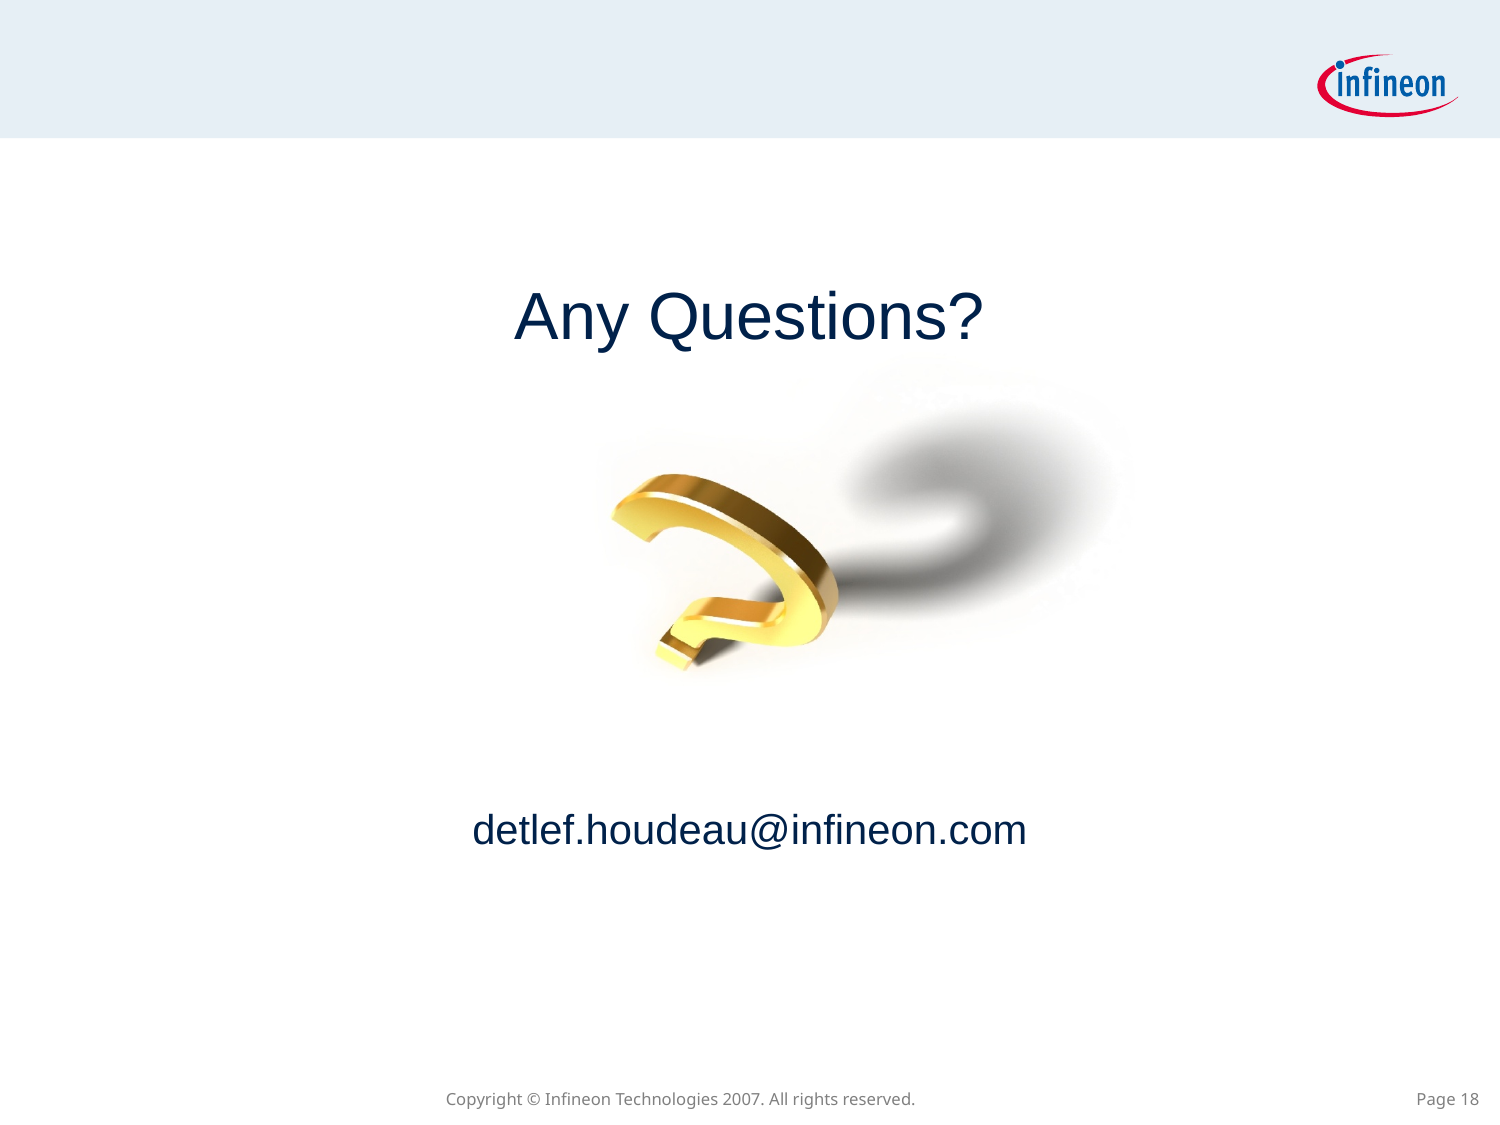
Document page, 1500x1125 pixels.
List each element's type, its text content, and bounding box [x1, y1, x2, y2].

picture [573, 281, 1182, 717]
list Any Questions? detlef.houdeau@infineon.com [40, 172, 1460, 398]
